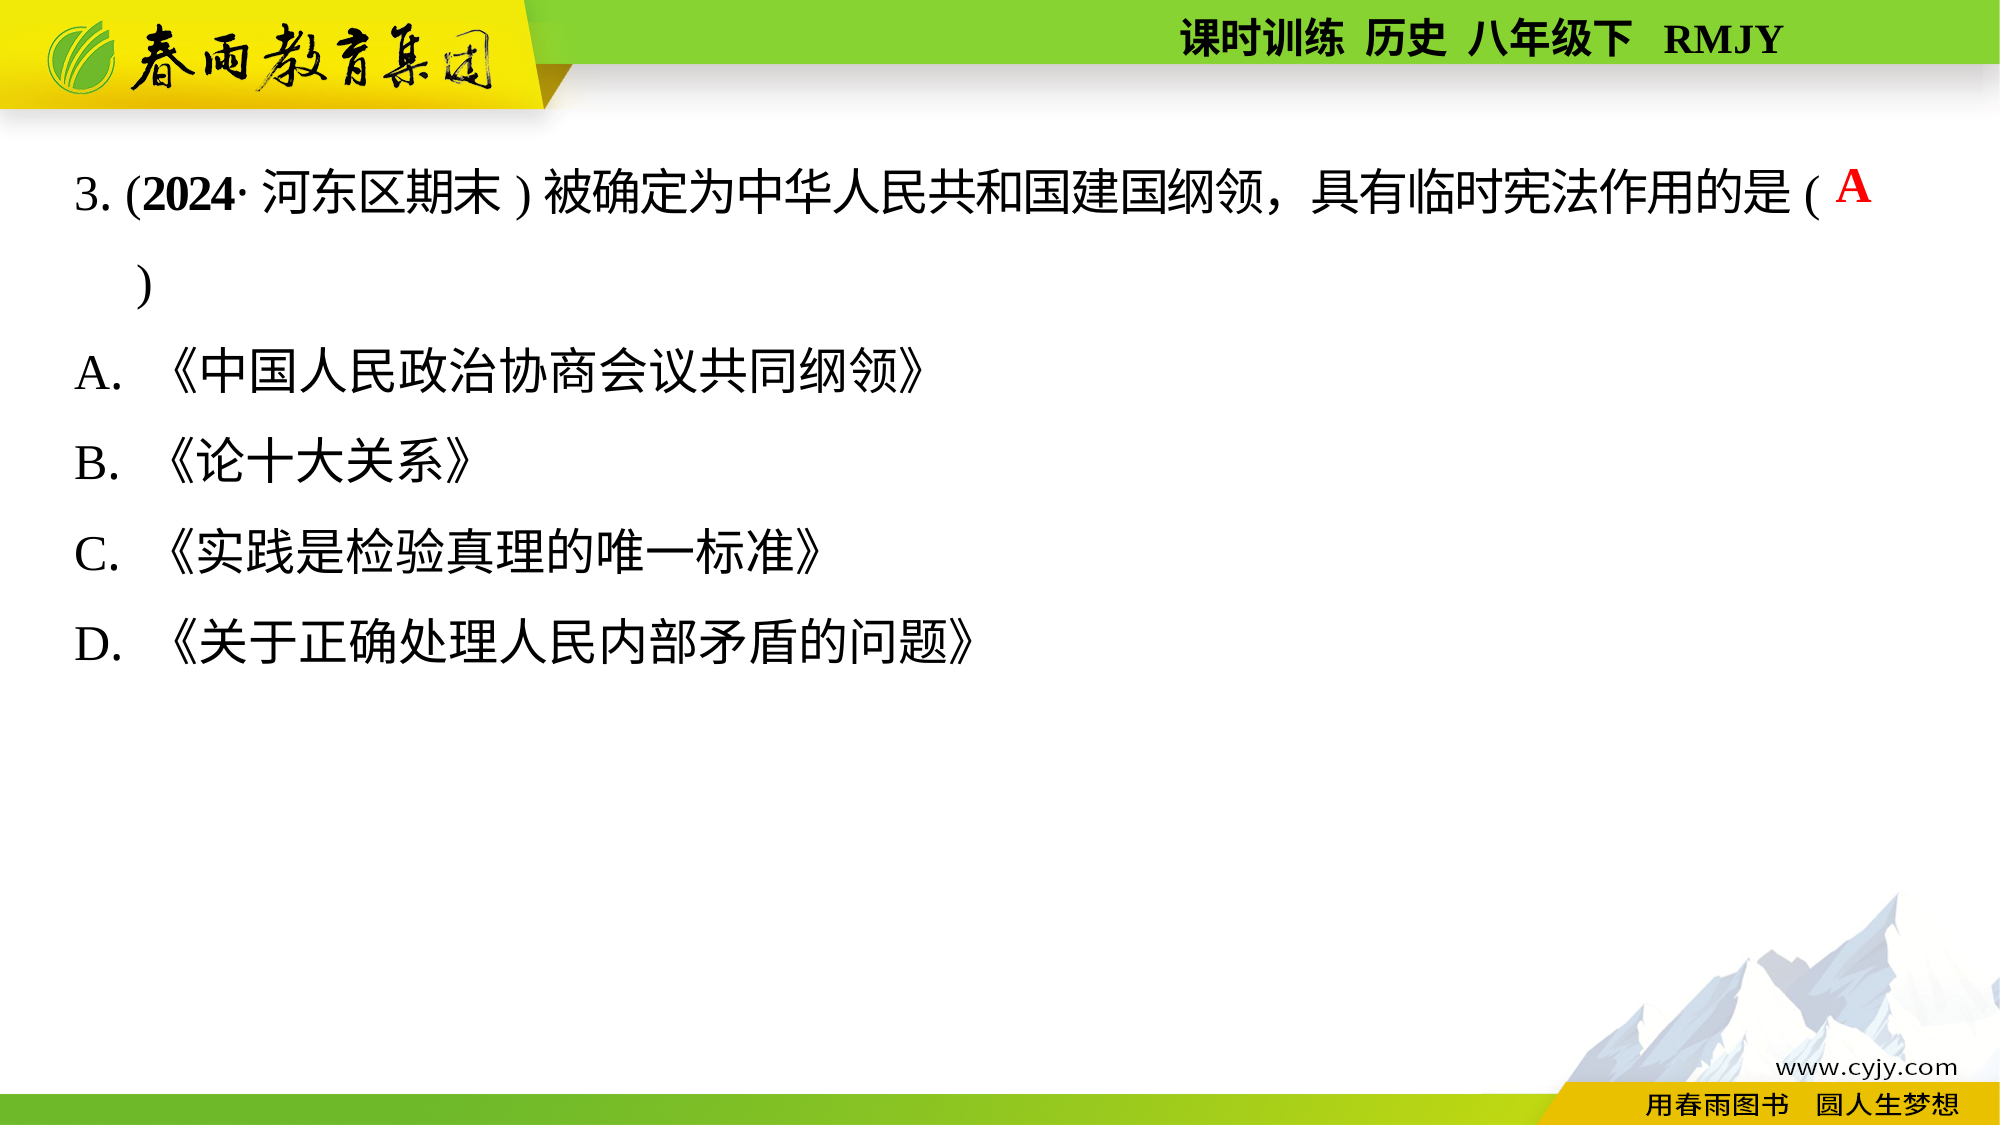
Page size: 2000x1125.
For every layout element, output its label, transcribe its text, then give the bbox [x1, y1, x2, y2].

list 3. (2024·河东区期末)被确定为中华人民共和国建国纲领，具有临时宪法作用的是( ) A. 《中国人民政治协商会议共同纲领》 B. 《论十大关系》 C. 《实践是检验真理的唯一标准》 D. 《关于正确处理人民内部矛盾的问题》 [59, 122, 1944, 581]
picture [0, 0, 2000, 1125]
text_box A [1820, 144, 1887, 220]
